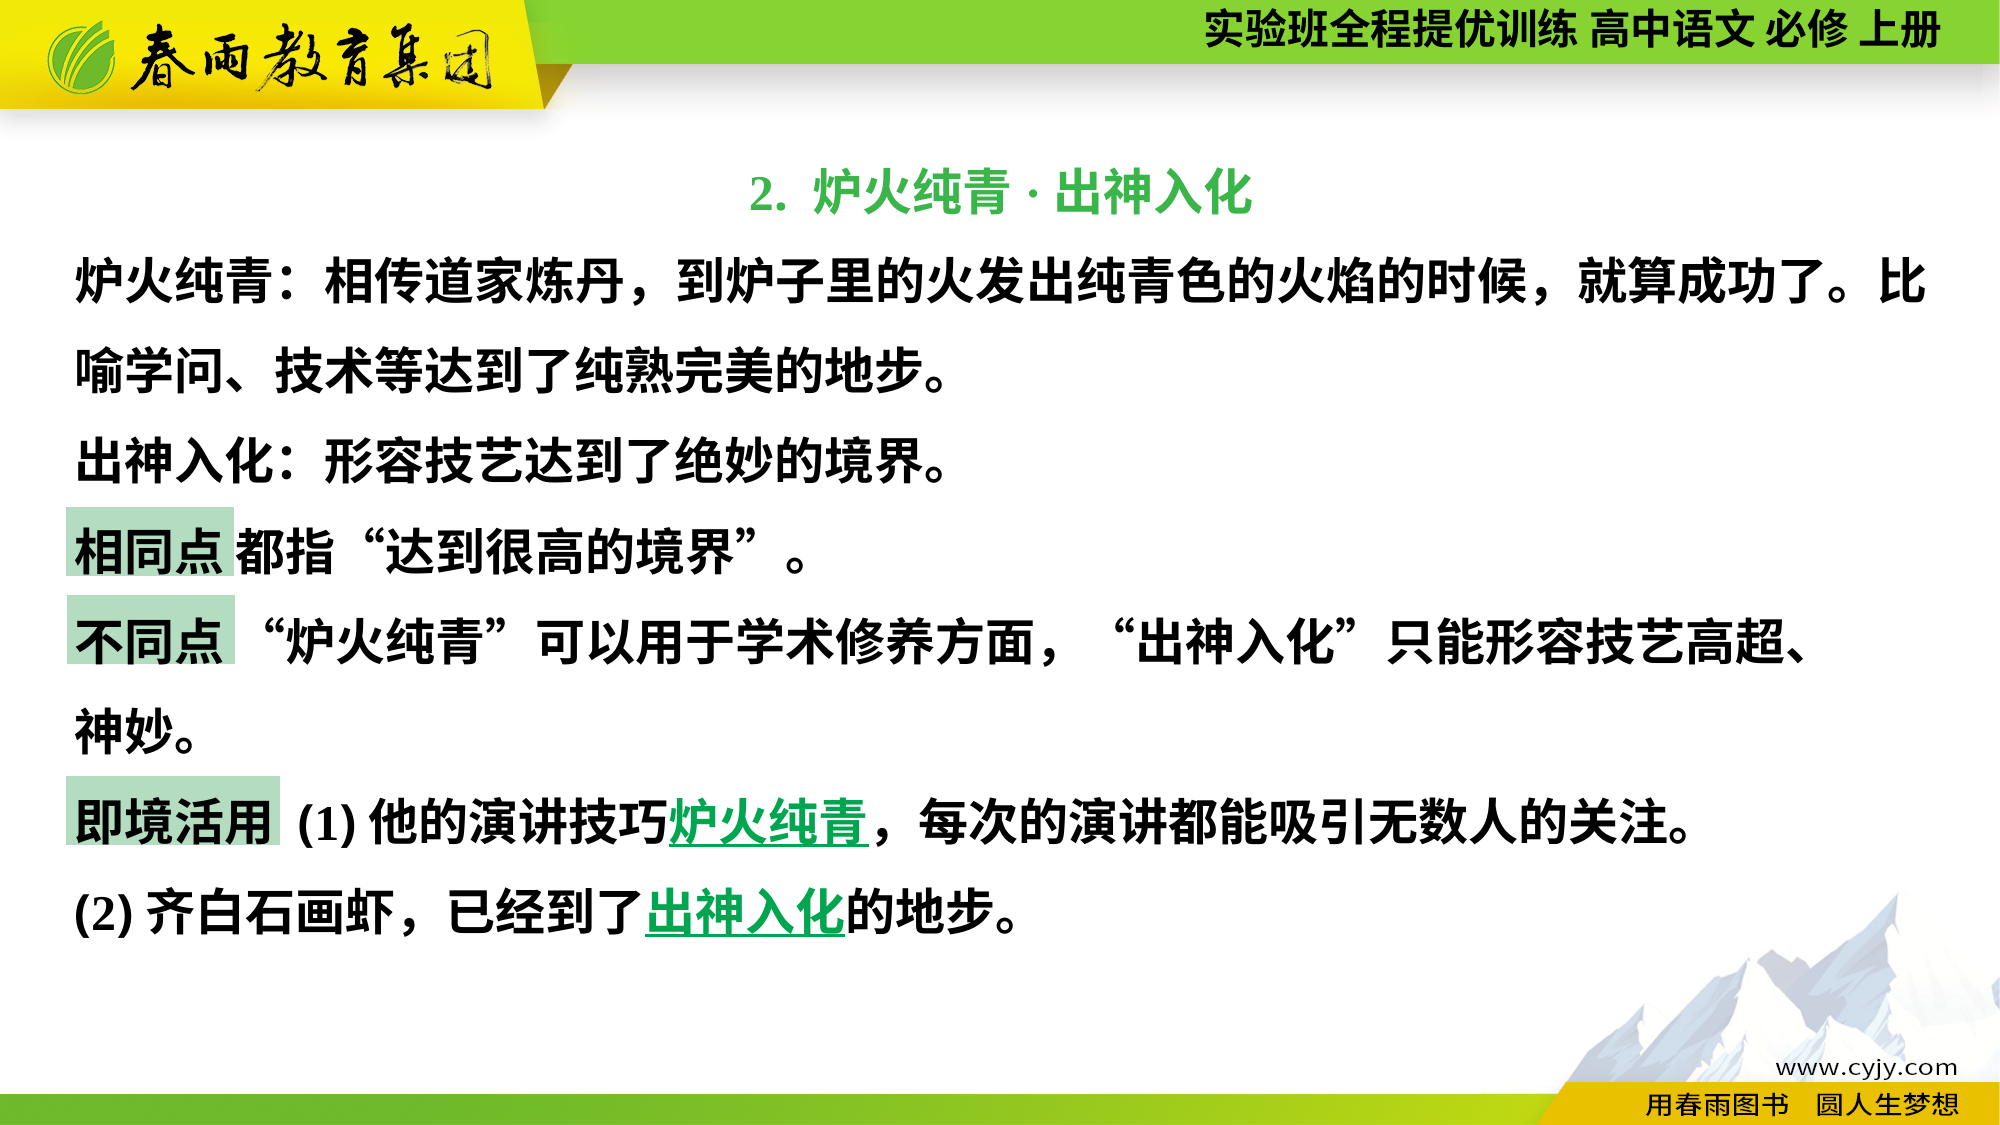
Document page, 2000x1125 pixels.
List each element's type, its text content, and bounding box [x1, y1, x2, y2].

list 2. 炉火纯青·出神入化 炉火纯青：相传道家炼丹，到炉子里的火发出纯青色的火焰的时候，就算成功了。比喻学问、技术等达到了纯熟完美的地步。 出神入化：形容技艺达到了绝妙的境界。 相同点 都指“达到很高的境界”。 不同点 “炉火纯青”可以用于学术修养方面，“出神入化”只能形容技艺高超、 神妙。 即境活用 (1)他的演讲技巧炉火纯青，每次的演讲都能吸引无数人的关注。 (2)齐白石画虾，已经到了出神入化的地步。 [59, 122, 1944, 944]
picture [0, 0, 2000, 1125]
